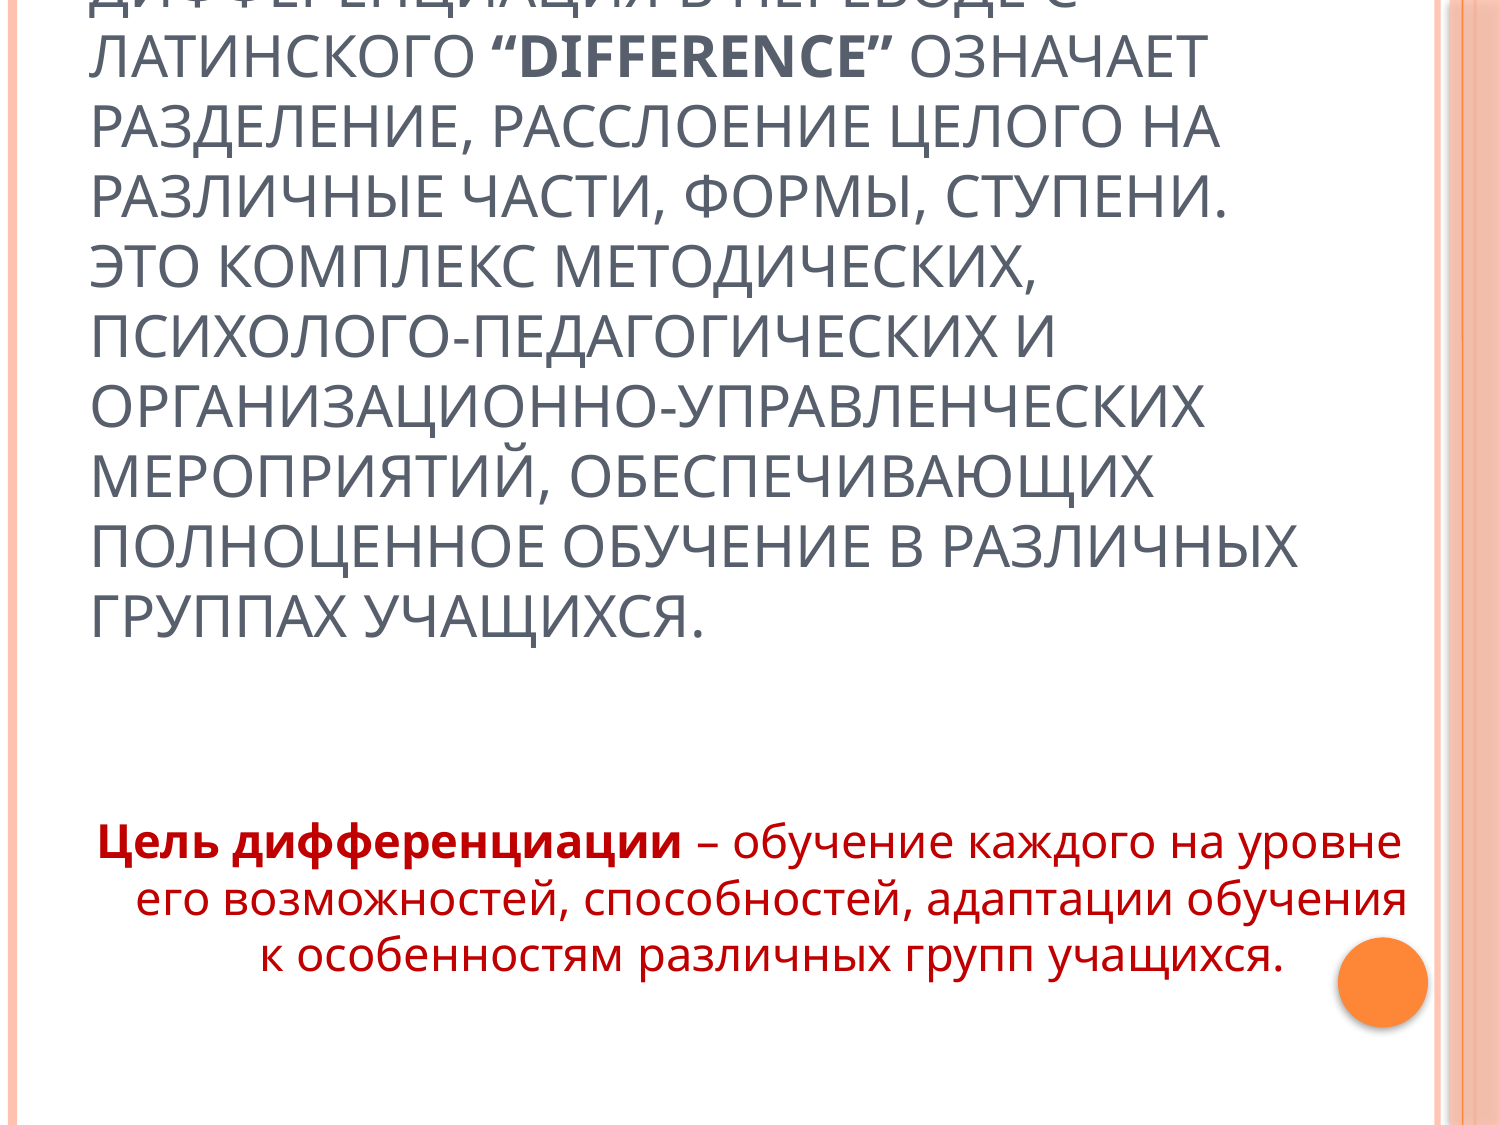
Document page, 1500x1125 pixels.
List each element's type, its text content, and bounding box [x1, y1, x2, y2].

title Дифференциация в переводе с латинского “difference” означает разделение, расслоение целого на различные части, формы, ступени. Это комплекс методических, психолого-педагогических и организационно-управленческих мероприятий, обеспечивающих полноценное обучение в различных группах учащихся. [75, 45, 1425, 657]
list Цель дифференциации – обучение каждого на уровне его возможностей, способностей, адаптации обучения к особенностям различных групп учащихся. [75, 667, 1425, 1005]
